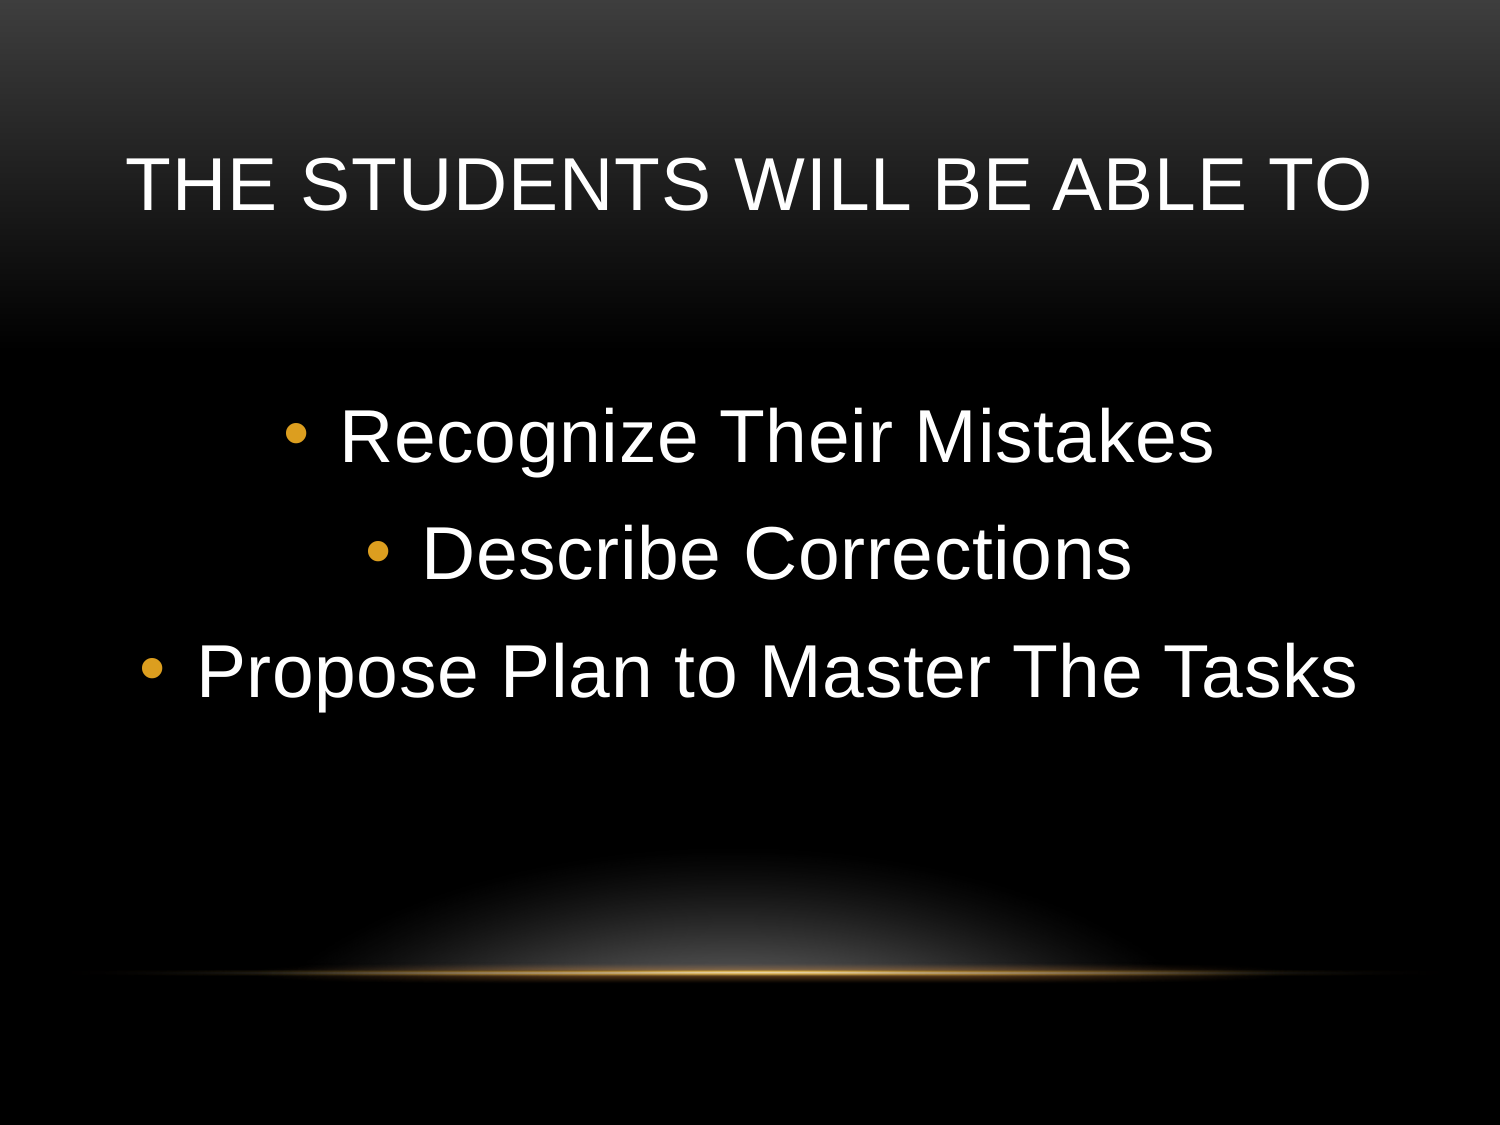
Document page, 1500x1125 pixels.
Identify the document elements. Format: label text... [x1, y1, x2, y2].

list Recognize Their Mistakes Describe Corrections Propose Plan to Master The Tasks [99, 262, 1400, 938]
picture [0, 0, 1500, 1125]
title The Students Will be able to [99, 45, 1400, 233]
